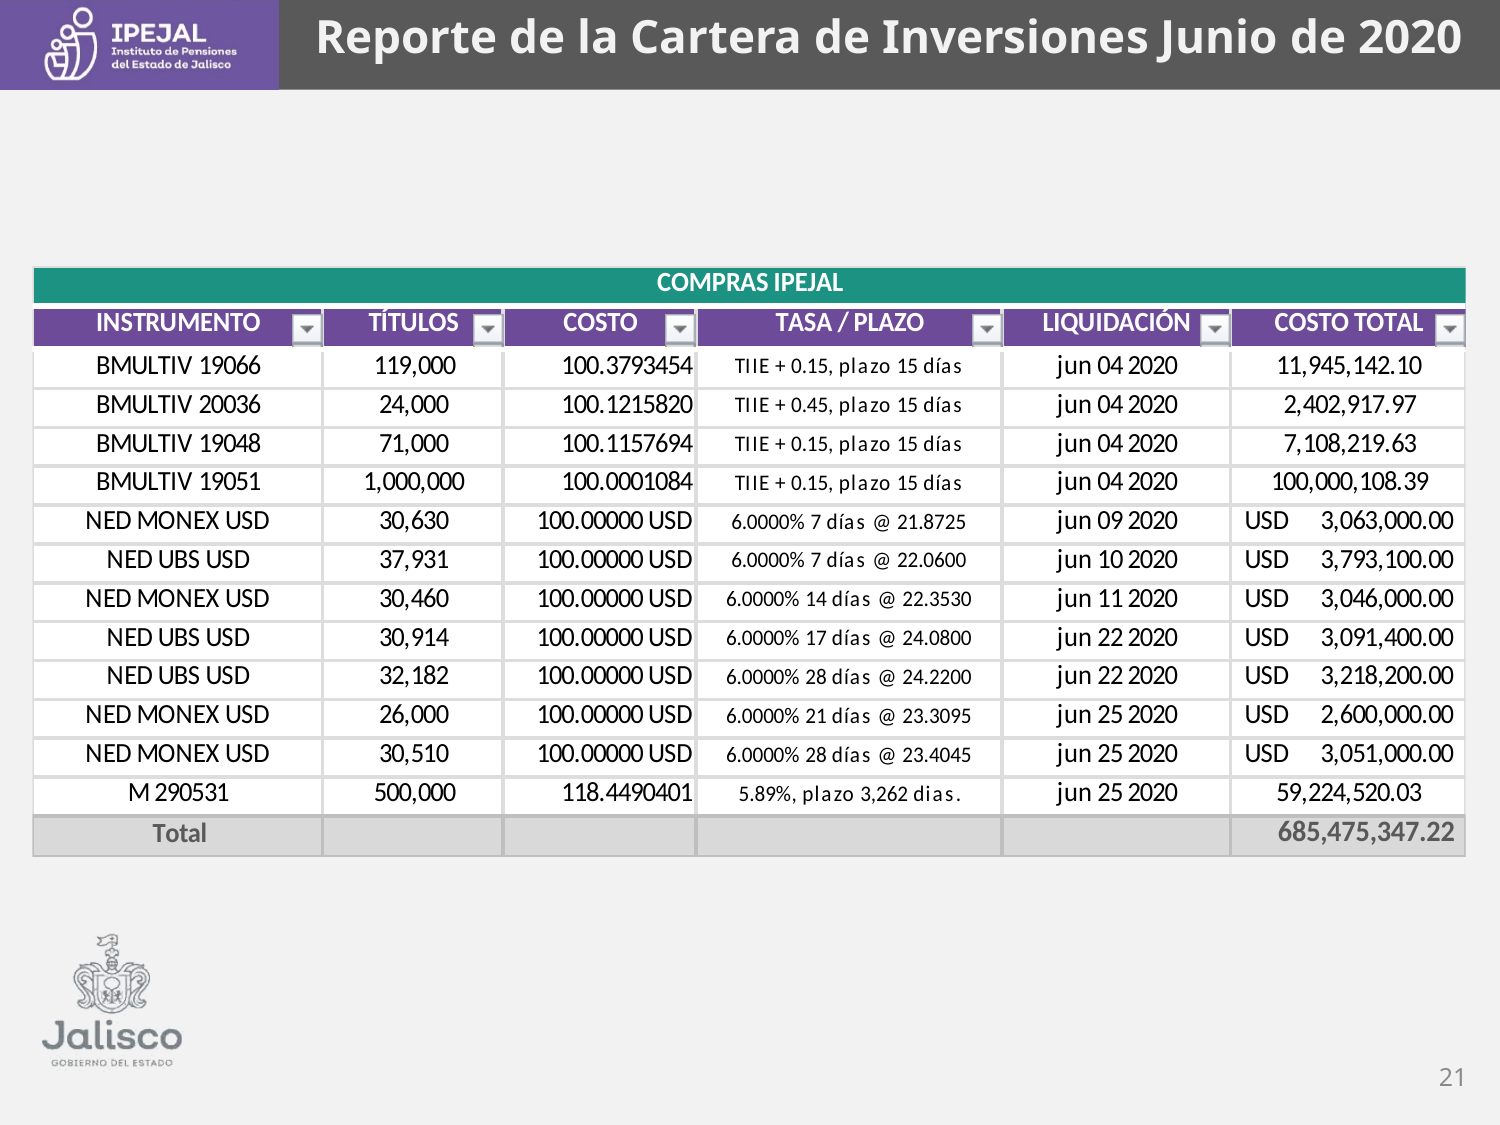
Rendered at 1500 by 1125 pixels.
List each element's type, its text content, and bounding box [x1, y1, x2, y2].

picture [32, 266, 1468, 859]
picture [0, 0, 278, 90]
picture [38, 914, 206, 1103]
slide_number 21 [1132, 1046, 1483, 1107]
text_box Reporte de la Cartera de Inversiones Junio de 2020 [278, 0, 1500, 91]
